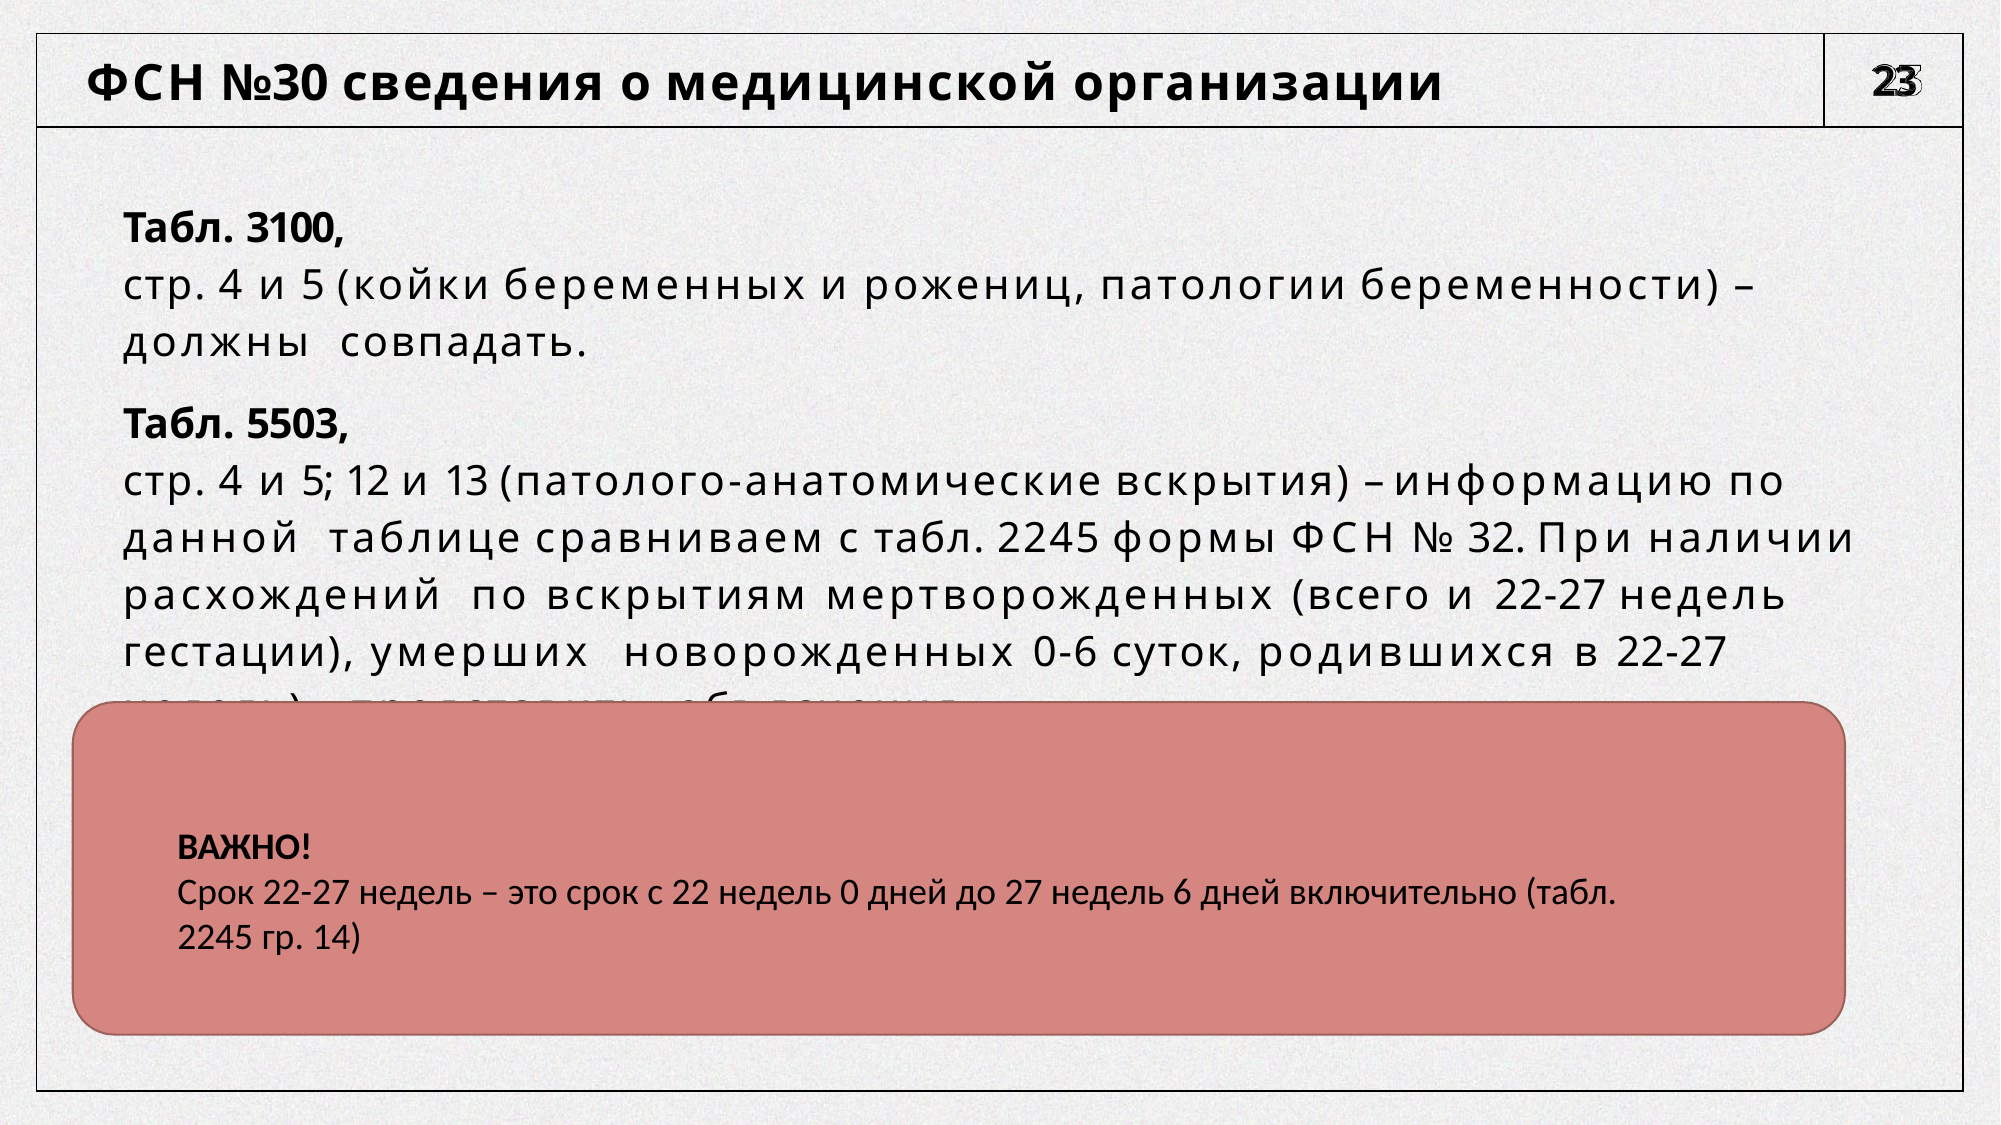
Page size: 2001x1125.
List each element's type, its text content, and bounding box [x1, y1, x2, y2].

table_cell Табл. 3100, стр. 4 и 5 (койки беременных и рожениц, патологии беременности) – должны совпадать. Табл. 5503, стр. 4 и 5; 12 и 13 (патолого-анатомические вскрытия) – информацию по данной таблице сравниваем с табл. 2245 формы ФСН № 32. При наличии расхождений по вскрытиям мертворожденных (всего и 22-27 недель гестации), умерших новорожденных 0-6 суток, родившихся в 22-27 недель) – представить объяснения. ВАЖНО! Срок 22-27 недель – это срок с 22 недель 0 дней до 27 недель 6 дней включительно (табл. 2245 гр. 14) [37, 128, 1962, 1090]
picture [0, 0, 2000, 1125]
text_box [71, 700, 1847, 1036]
table_header 23 [1825, 34, 1962, 126]
table_header ФСН №30 сведения о медицинской организации [37, 34, 1823, 126]
